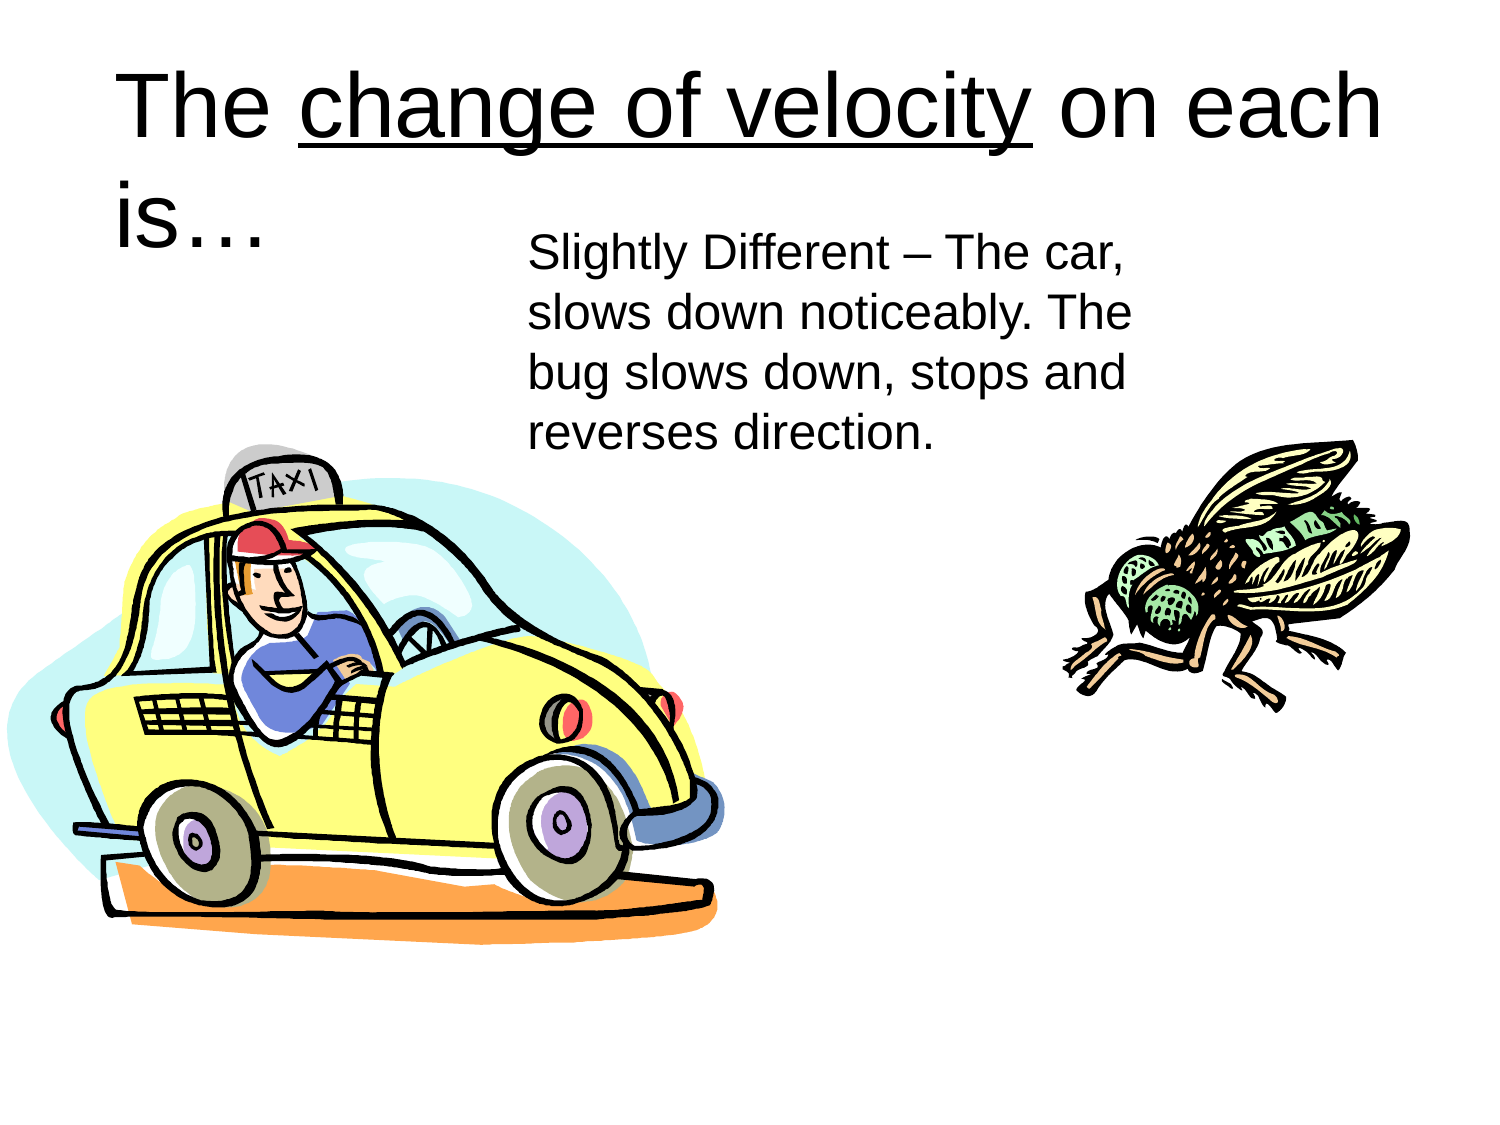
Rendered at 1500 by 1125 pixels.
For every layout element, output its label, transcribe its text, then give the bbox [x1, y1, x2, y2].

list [1062, 437, 1413, 716]
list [0, 437, 732, 952]
text_box Slightly Different – The car, slows down noticeably. The bug slows down, stops and reverses direction. [512, 212, 1213, 468]
text_box The change of velocity on each is… [99, 62, 1450, 250]
